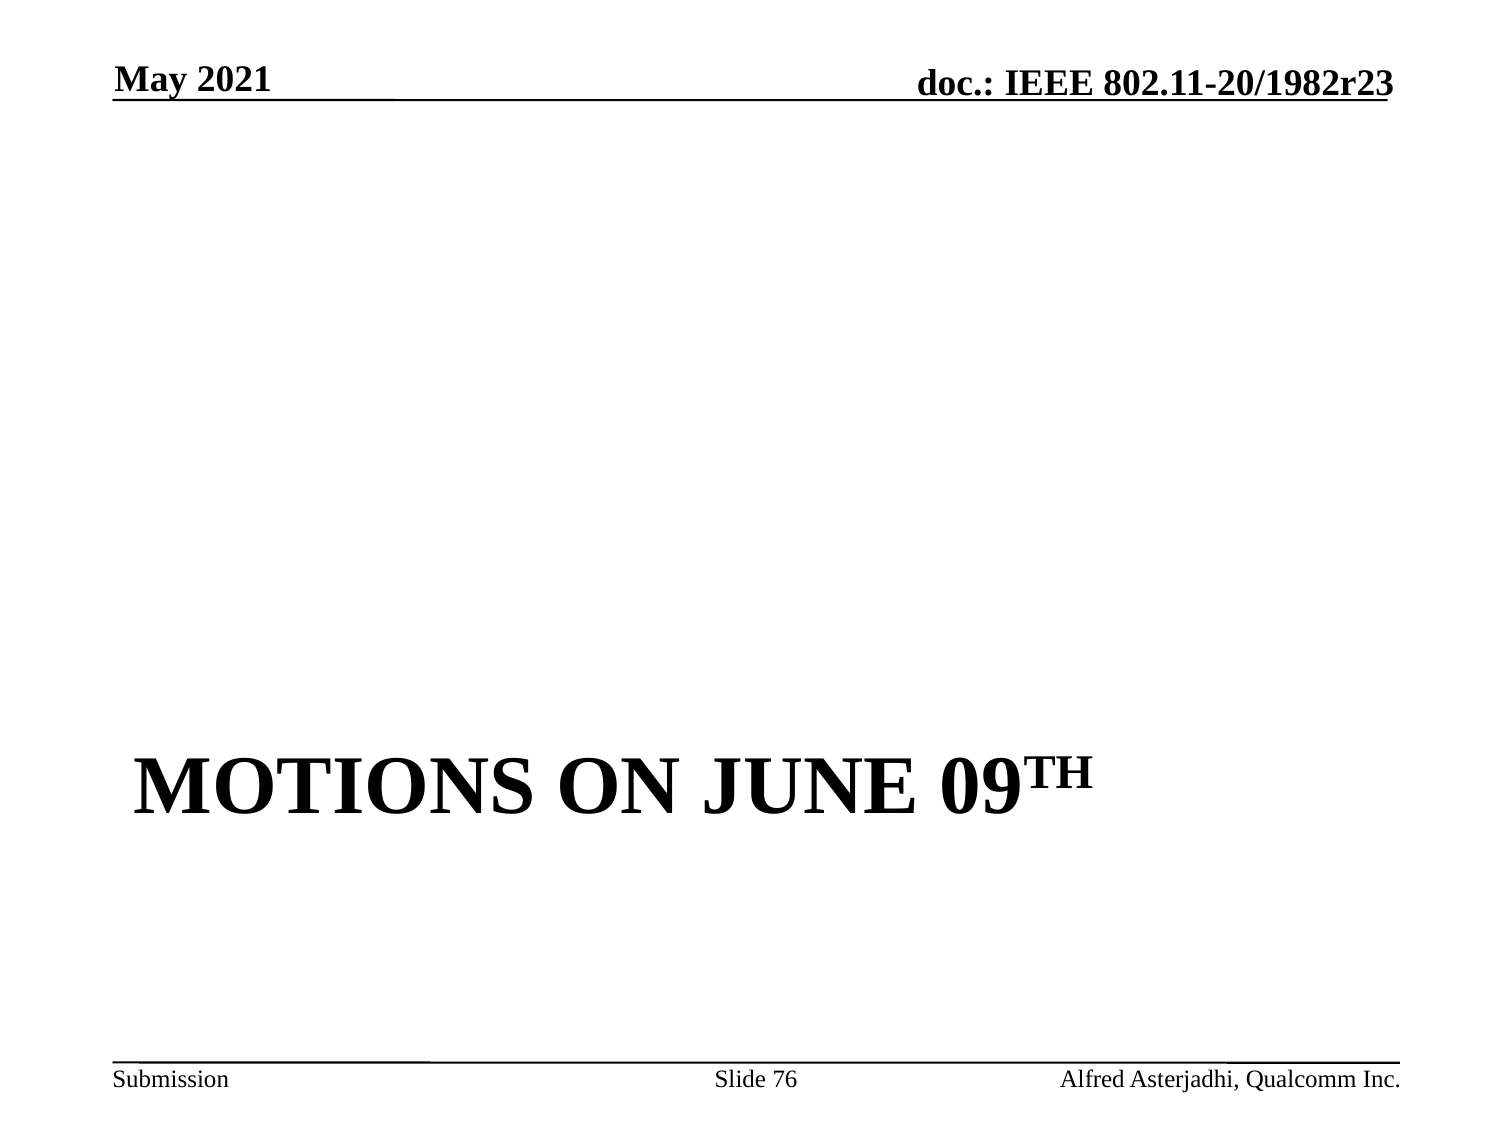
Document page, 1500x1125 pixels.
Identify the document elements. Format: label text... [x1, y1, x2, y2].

slide_number Slide 76 [712, 1061, 800, 1123]
footer Alfred Asterjadhi, Qualcomm Inc. [878, 1061, 1402, 1093]
title Motions on June 09th [118, 722, 1394, 947]
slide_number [114, 54, 423, 100]
